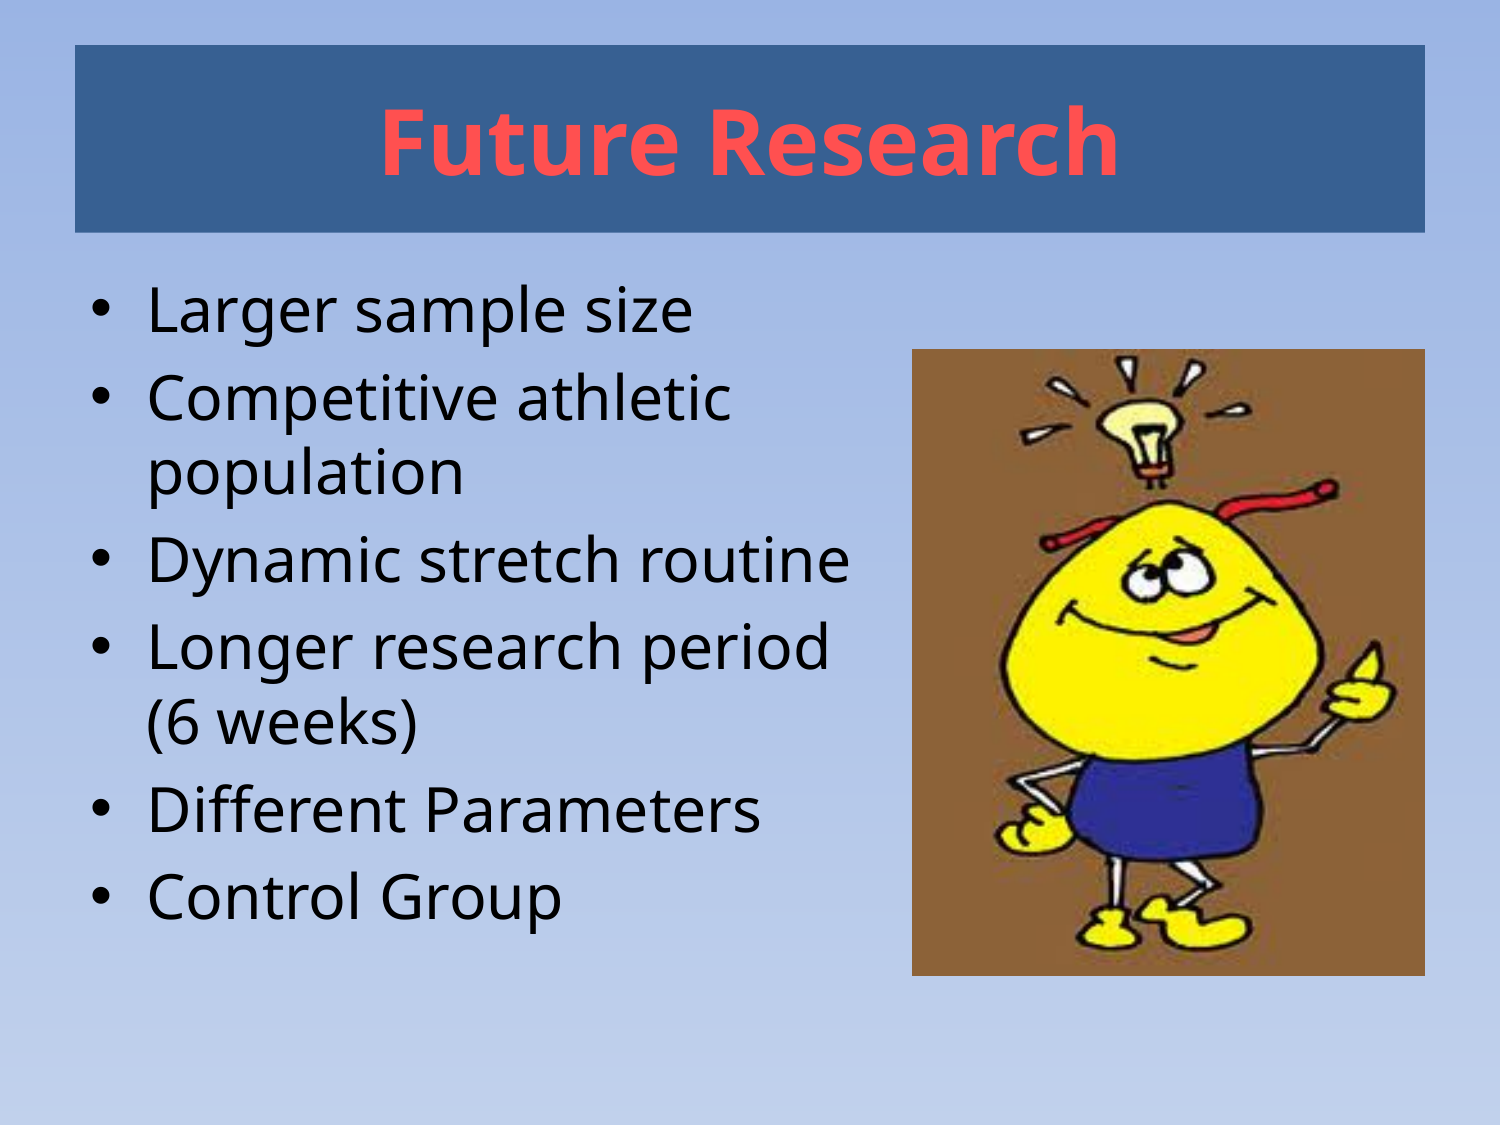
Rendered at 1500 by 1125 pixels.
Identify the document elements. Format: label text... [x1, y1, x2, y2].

title Future Research [75, 45, 1425, 233]
list Larger sample size Competitive athletic population Dynamic stretch routine Longer research period (6 weeks) Different Parameters Control Group [75, 262, 875, 1005]
picture [912, 349, 1426, 976]
